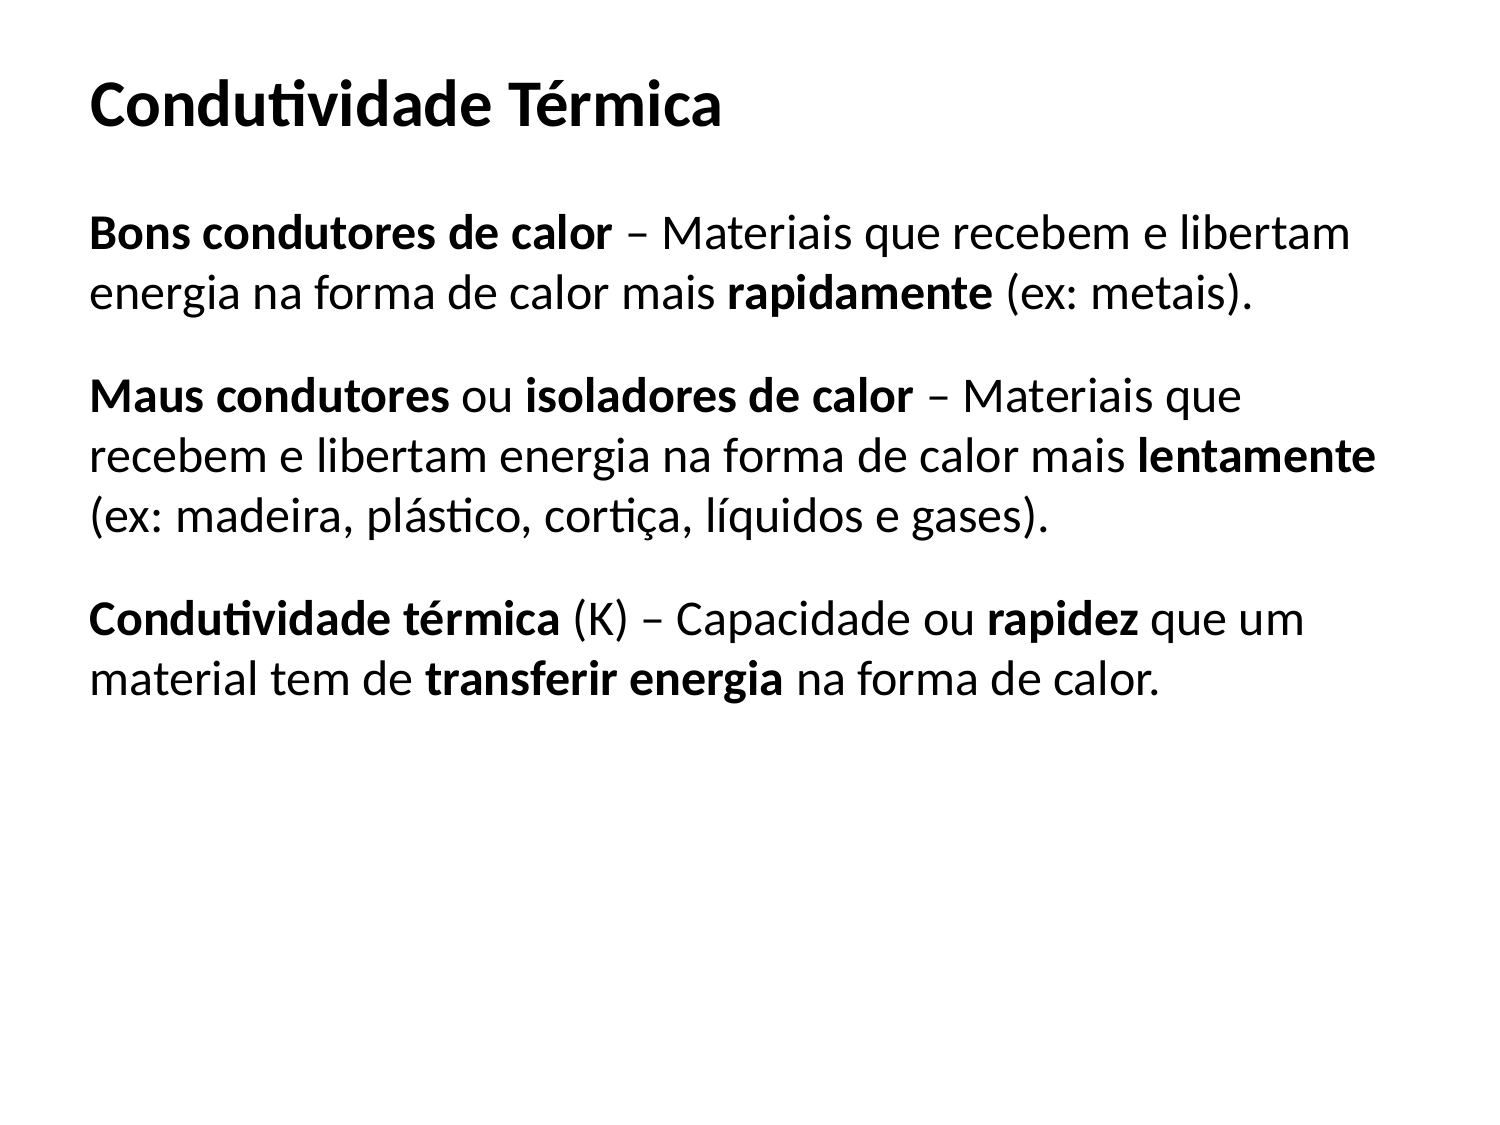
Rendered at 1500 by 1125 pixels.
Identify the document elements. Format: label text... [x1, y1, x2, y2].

title Condutividade Térmica [75, 45, 1425, 184]
text_box Bons condutores de calor – Materiais que recebem e libertam energia na forma de calor mais rapidamente (ex: metais). Maus condutores ou isoladores de calor – Materiais que recebem e libertam energia na forma de calor mais lentamente (ex: madeira, plástico, cortiça, líquidos e gases). Condutividade térmica (K) – Capacidade ou rapidez que um material tem de transferir energia na forma de calor. [74, 184, 1425, 1028]
